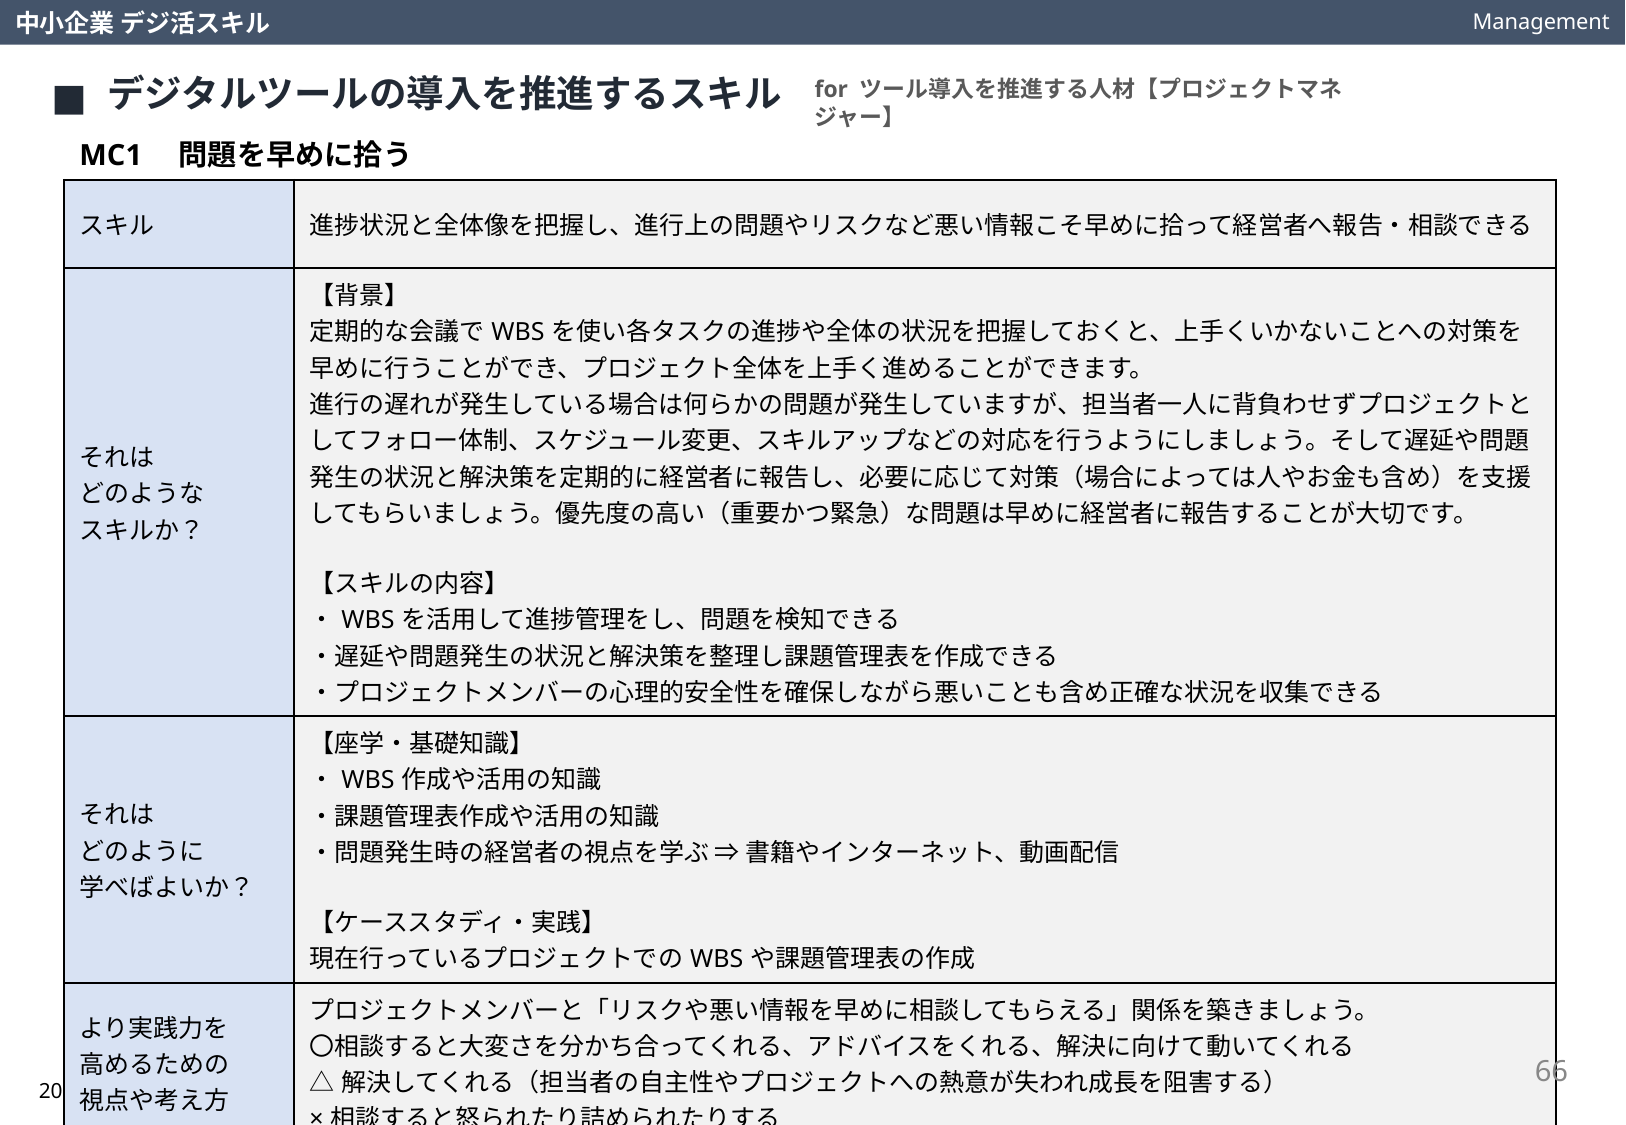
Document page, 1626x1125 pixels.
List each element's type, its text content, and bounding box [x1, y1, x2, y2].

table_cell それは どのような スキルか？ [65, 269, 293, 715]
table_cell それは どのように 学べばよいか？ [65, 717, 293, 982]
table_header 進捗状況と全体像を把握し、進行上の問題やリスクなど悪い情報こそ早めに拾って経営者へ報告・相談できる [295, 181, 1555, 267]
text_box 中小企業 デジ活スキル [0, 0, 1625, 45]
table_cell 【座学・基礎知識】 ・WBS作成や活用の知識 ・課題管理表作成や活用の知識 ・問題発生時の経営者の視点を学ぶ ⇒ 書籍やインターネット、動画配信 【ケーススタディ・実践】 現在行っているプロジェクトでのWBSや課題管理表の作成 [295, 717, 1555, 982]
table_cell より実践力を 高めるための 視点や考え方は？ [65, 984, 293, 1125]
table_header スキル [65, 181, 293, 267]
text_box Management [1438, 0, 1625, 42]
table_cell プロジェクトメンバーと「リスクや悪い情報を早めに相談してもらえる」関係を築きましょう。 〇相談すると大変さを分かち合ってくれる、アドバイスをくれる、解決に向けて動いてくれる △解決してくれる（担当者の自主性やプロジェクトへの熱意が失われ成長を阻害する） ×相談すると怒られたり詰められたりする 上記を意識して遅れているタスクの担当者とまめにコミュニケーションをとるようにしましょう。 [295, 984, 1555, 1125]
slide_number 66 [1217, 1042, 1584, 1103]
text_box for ツール導入を推進する人材【プロジェクトマネジャー】 [799, 67, 1447, 138]
text_box MC1 問題を早めに拾う [64, 128, 1561, 179]
text_box デジタルツールの導入を推進するスキル [36, 62, 1185, 123]
table_cell 【背景】 定期的な会議でWBSを使い各タスクの進捗や全体の状況を把握しておくと、上手くいかないことへの対策を早めに行うことができ、プロジェクト全体を上手く進めることができます。 進行の遅れが発生している場合は何らかの問題が発生していますが、担当者一人に背負わせずプロジェクトとしてフォロー体制、スケジュール変更、スキルアップなどの対応を行うようにしましょう。そして遅延や問題発生の状況と解決策を定期的に経営者に報告し、必要に応じて対策（場合によっては人やお金も含め）を支援してもらいましょう。優先度の高い（重要かつ緊急）な問題は早めに経営者に報告することが大切です。 【スキルの内容】 ・WBSを活用して進捗管理をし、問題を検知できる ・遅延や問題発生の状況と解決策を整理し課題管理表を作成できる ・プロジェクトメンバーの心理的安全性を確保しながら悪いことも含め正確な状況を収集できる [295, 269, 1555, 715]
